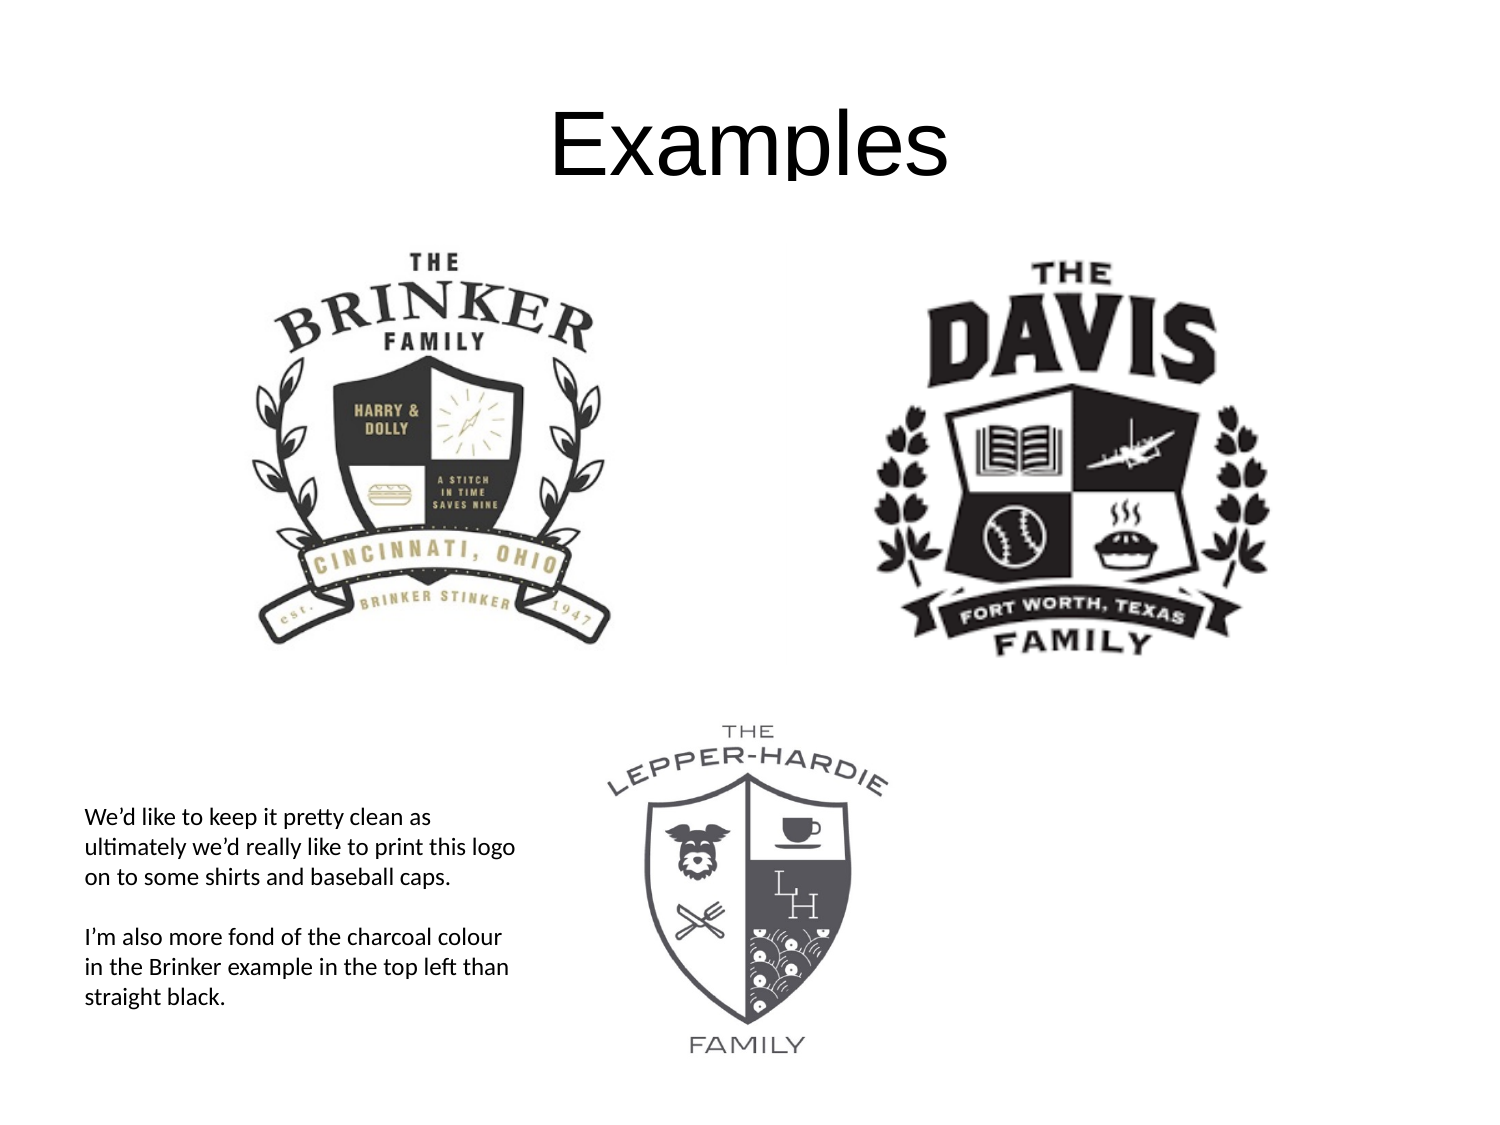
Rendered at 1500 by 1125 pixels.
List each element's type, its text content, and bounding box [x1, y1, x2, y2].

picture [65, 181, 1356, 1113]
text_box We’d like to keep it pretty clean as ultimately we’d really like to print this logo on to some shirts and baseball caps. I’m also more fond of the charcoal colour in the Brinker example in the top left than straight black. [69, 793, 408, 1018]
title Examples [75, 45, 1425, 233]
